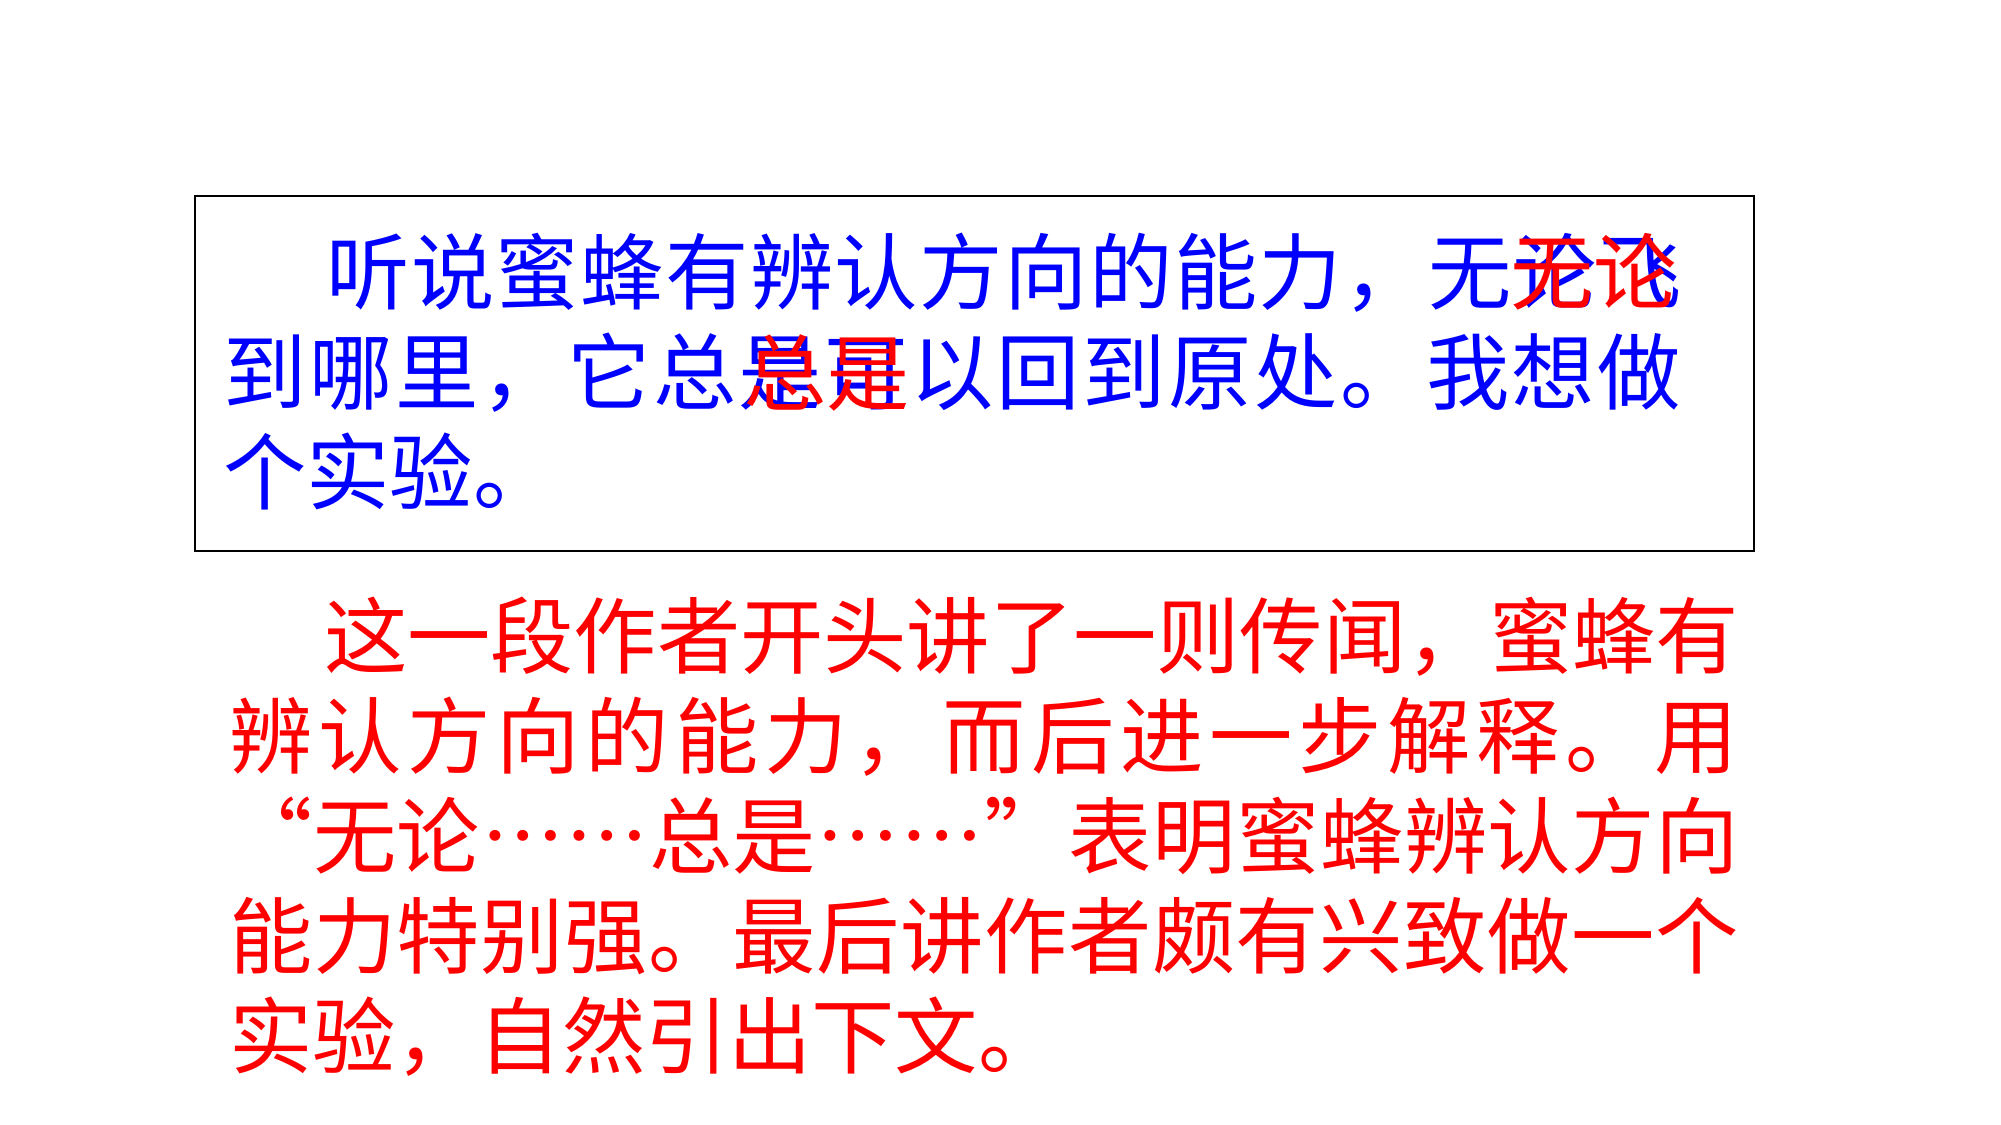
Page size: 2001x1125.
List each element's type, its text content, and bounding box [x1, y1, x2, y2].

text_box 无论 [1496, 212, 1745, 328]
text_box [194, 195, 1755, 552]
text_box 这一段作者开头讲了一则传闻，蜜蜂有辨认方向的能力，而后进一步解释。用“无论……总是……”表明蜜蜂辨认方向能力特别强。最后讲作者颇有兴致做一个实验，自然引出下文。 [214, 576, 1755, 1091]
text_box 总是 [728, 313, 941, 429]
text_box 听说蜜蜂有辨认方向的能力，无论飞到哪里，它总是可以回到原处。我想做个实验。 [208, 212, 1697, 528]
